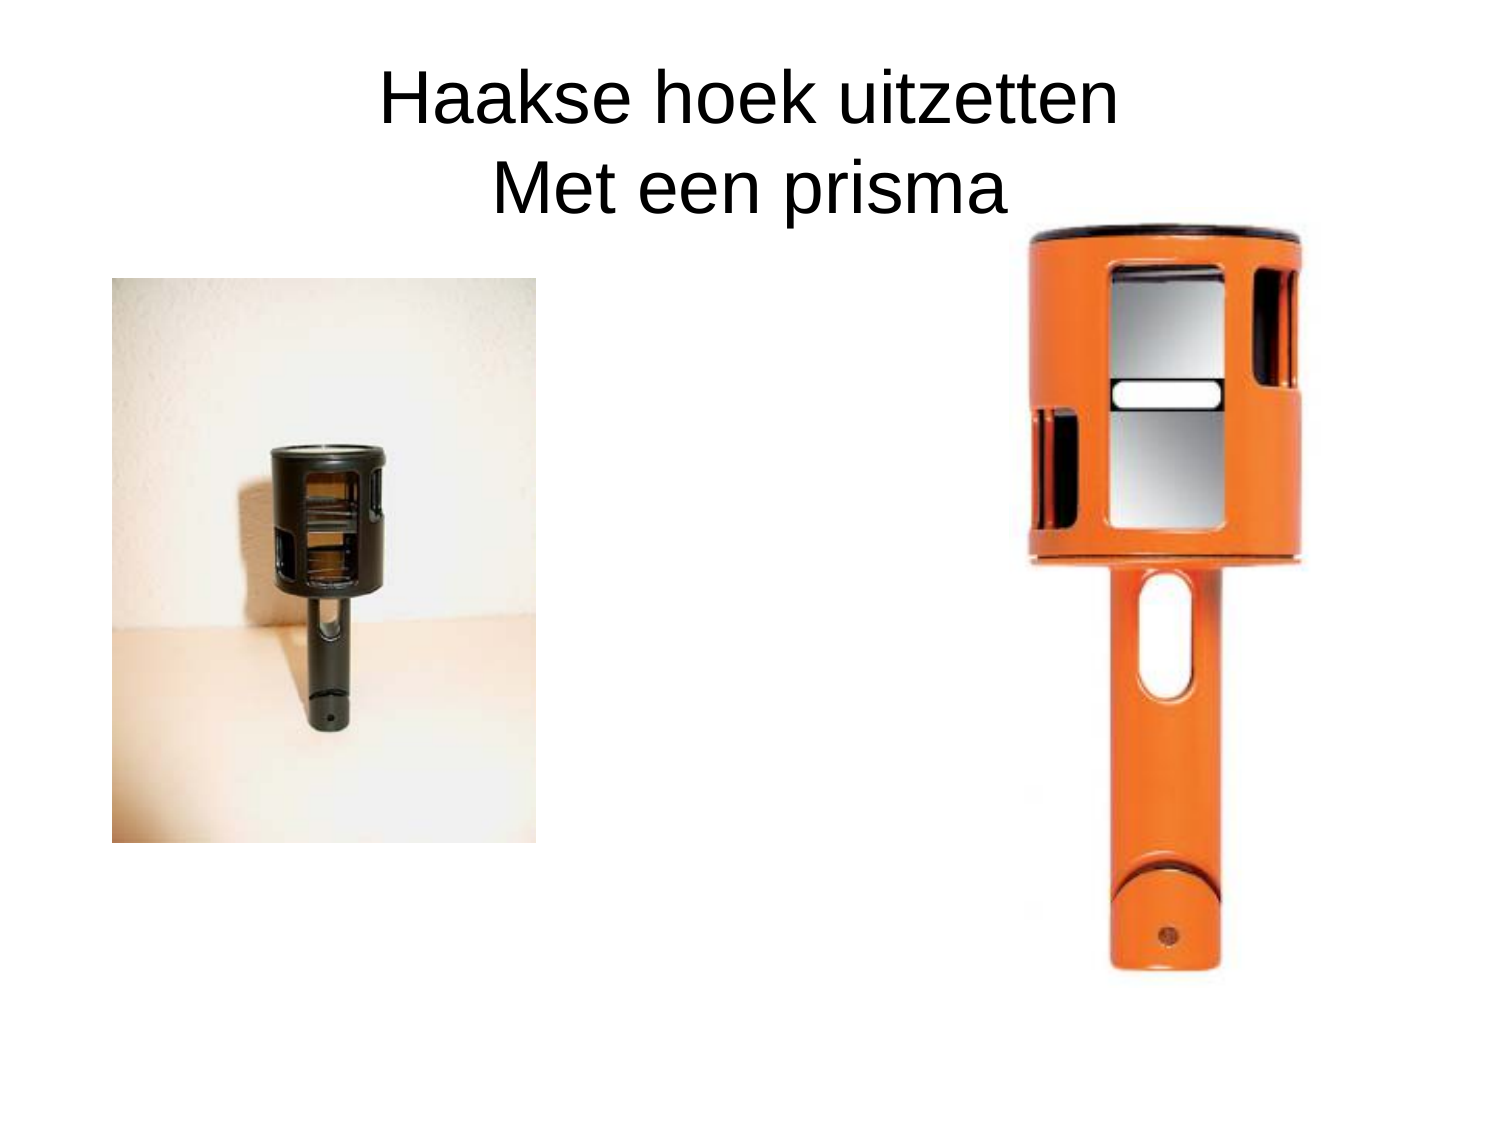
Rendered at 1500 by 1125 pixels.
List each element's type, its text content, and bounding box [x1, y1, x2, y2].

picture [1009, 207, 1321, 988]
title Haakse hoek uitzetten Met een prisma [75, 45, 1425, 233]
picture [111, 278, 536, 843]
